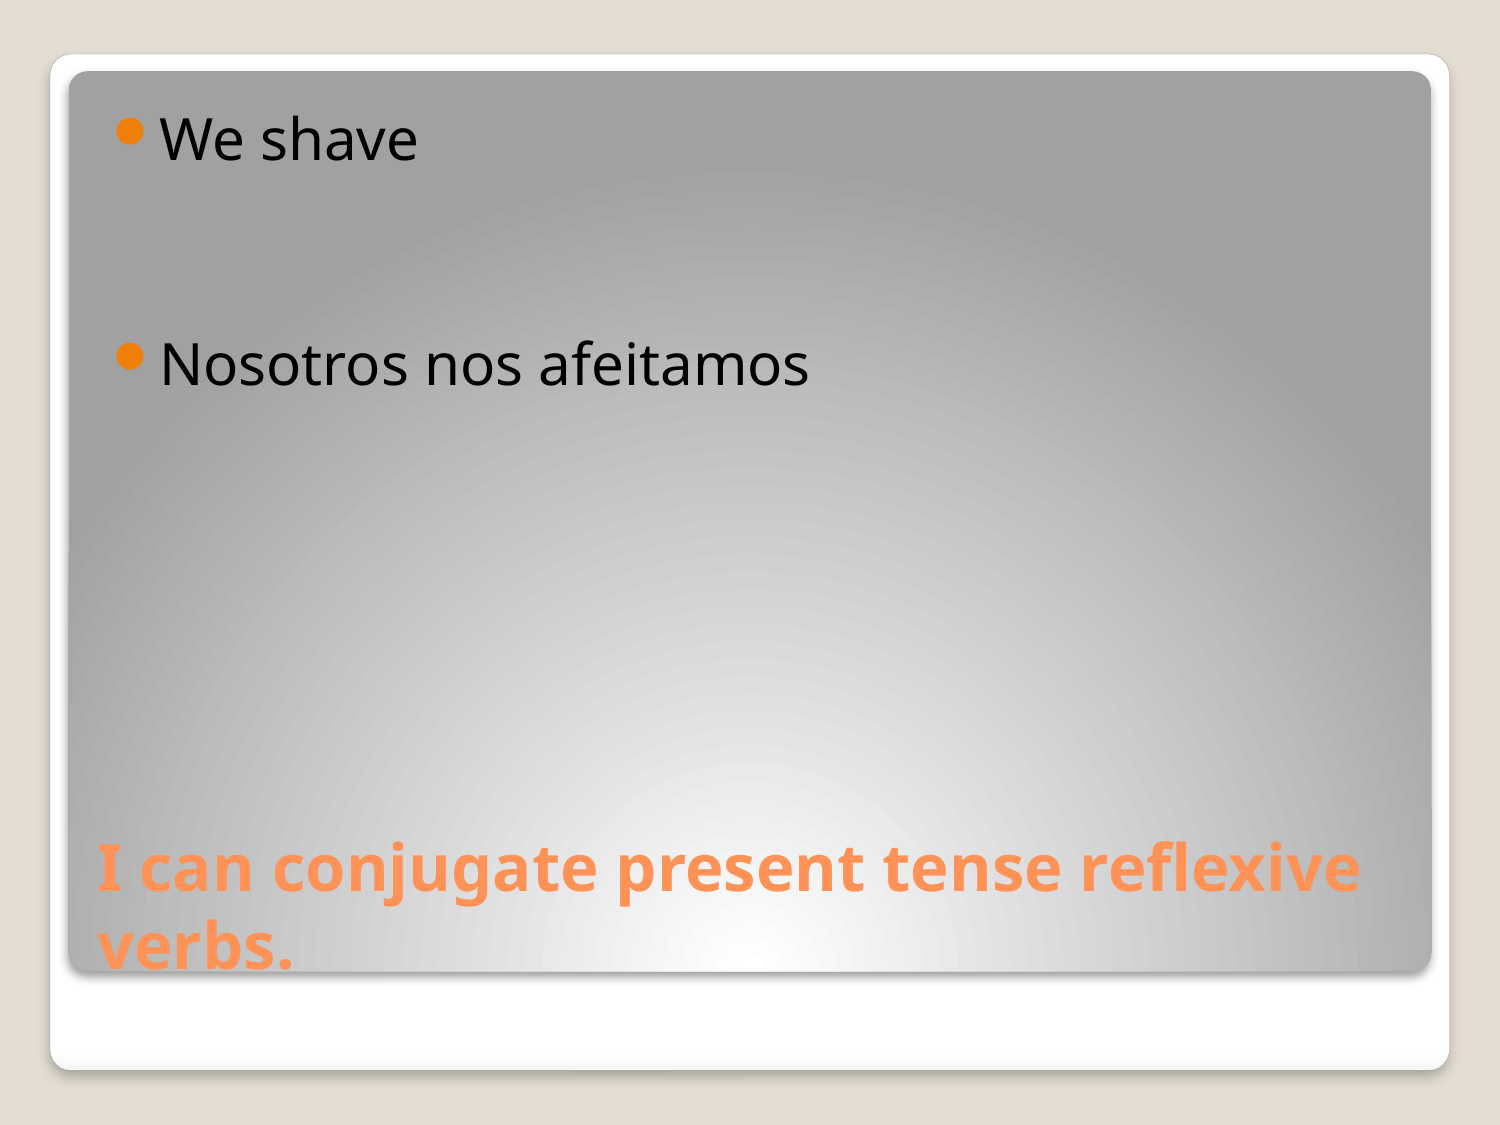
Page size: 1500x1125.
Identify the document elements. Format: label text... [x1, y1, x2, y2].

list We shave Nosotros nos afeitamos [82, 86, 1425, 774]
title I can conjugate present tense reflexive verbs. [82, 817, 1425, 990]
